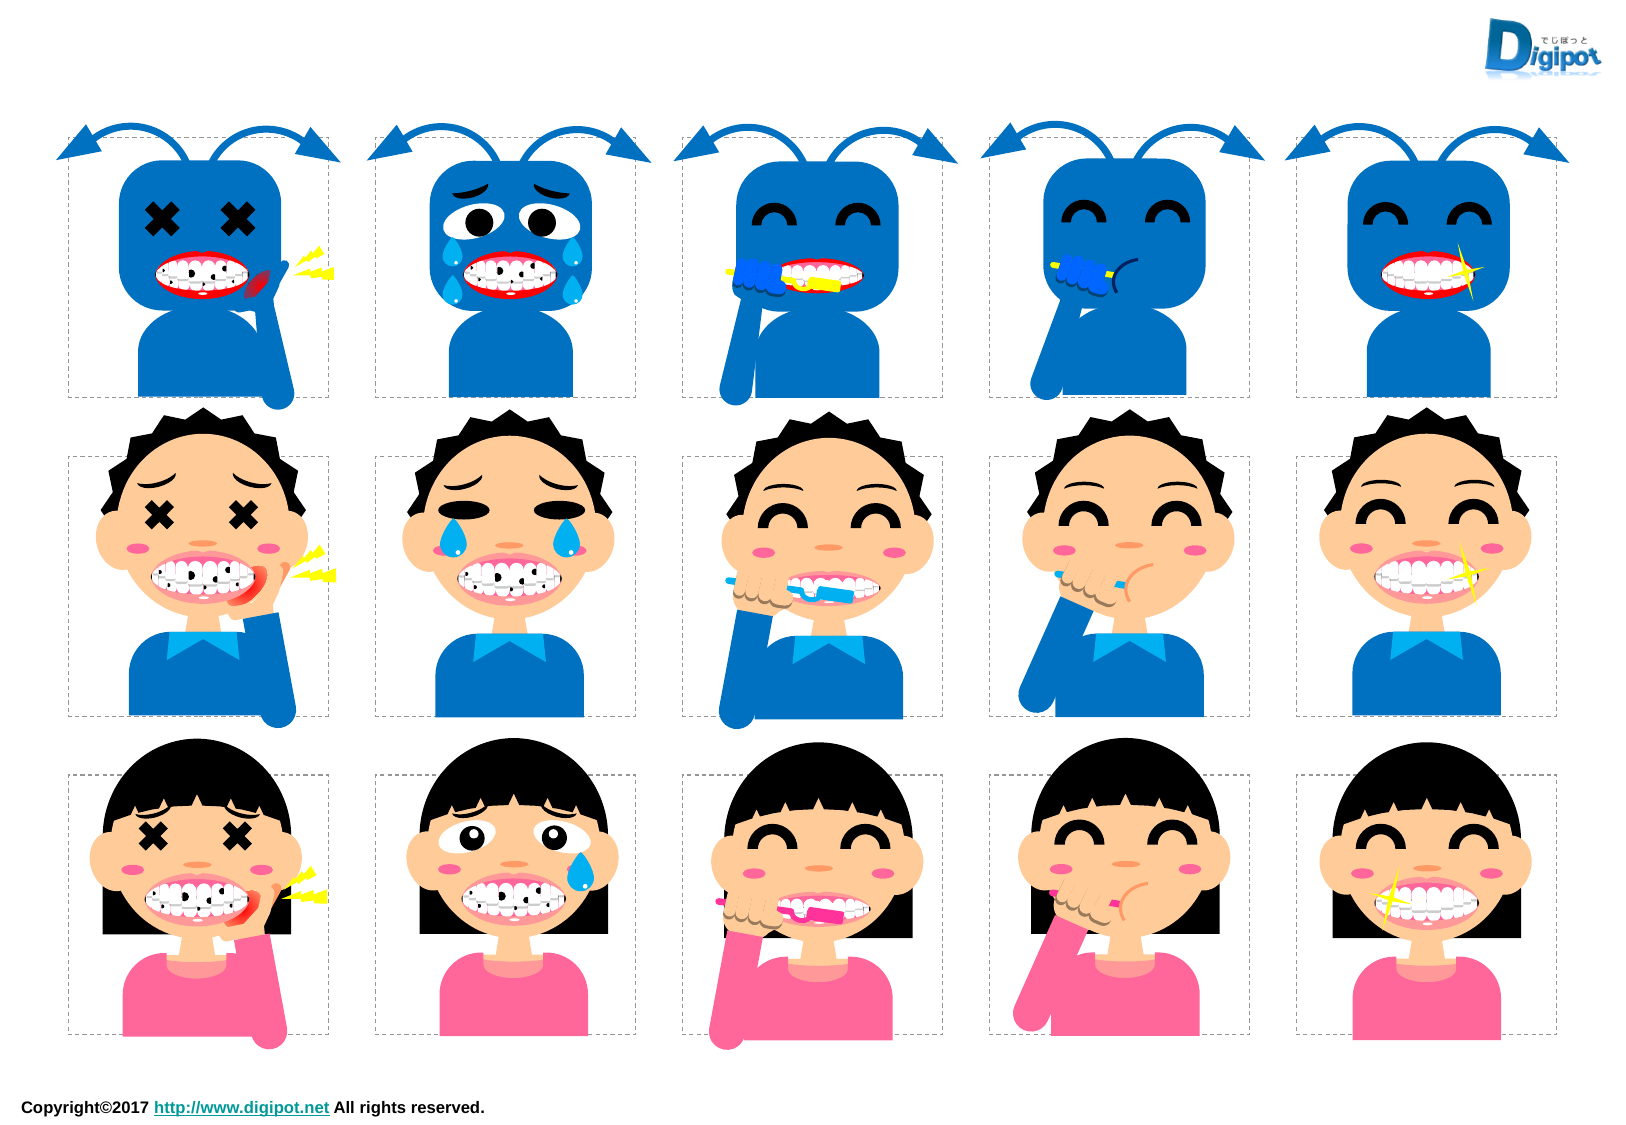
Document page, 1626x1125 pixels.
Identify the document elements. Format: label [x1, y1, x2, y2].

text_box [989, 108, 1257, 405]
text_box [96, 407, 338, 729]
text_box [1293, 110, 1561, 398]
picture [1485, 18, 1602, 82]
text_box [682, 111, 950, 408]
text_box [1319, 407, 1532, 716]
text_box [89, 738, 329, 1051]
text_box [1319, 741, 1532, 1041]
text_box [1018, 737, 1231, 1040]
text_box [65, 110, 336, 411]
text_box [402, 409, 615, 718]
text_box [721, 411, 934, 730]
text_box [406, 737, 619, 1037]
text_box [711, 741, 924, 1051]
text_box [375, 110, 643, 398]
text_box [1022, 408, 1235, 721]
